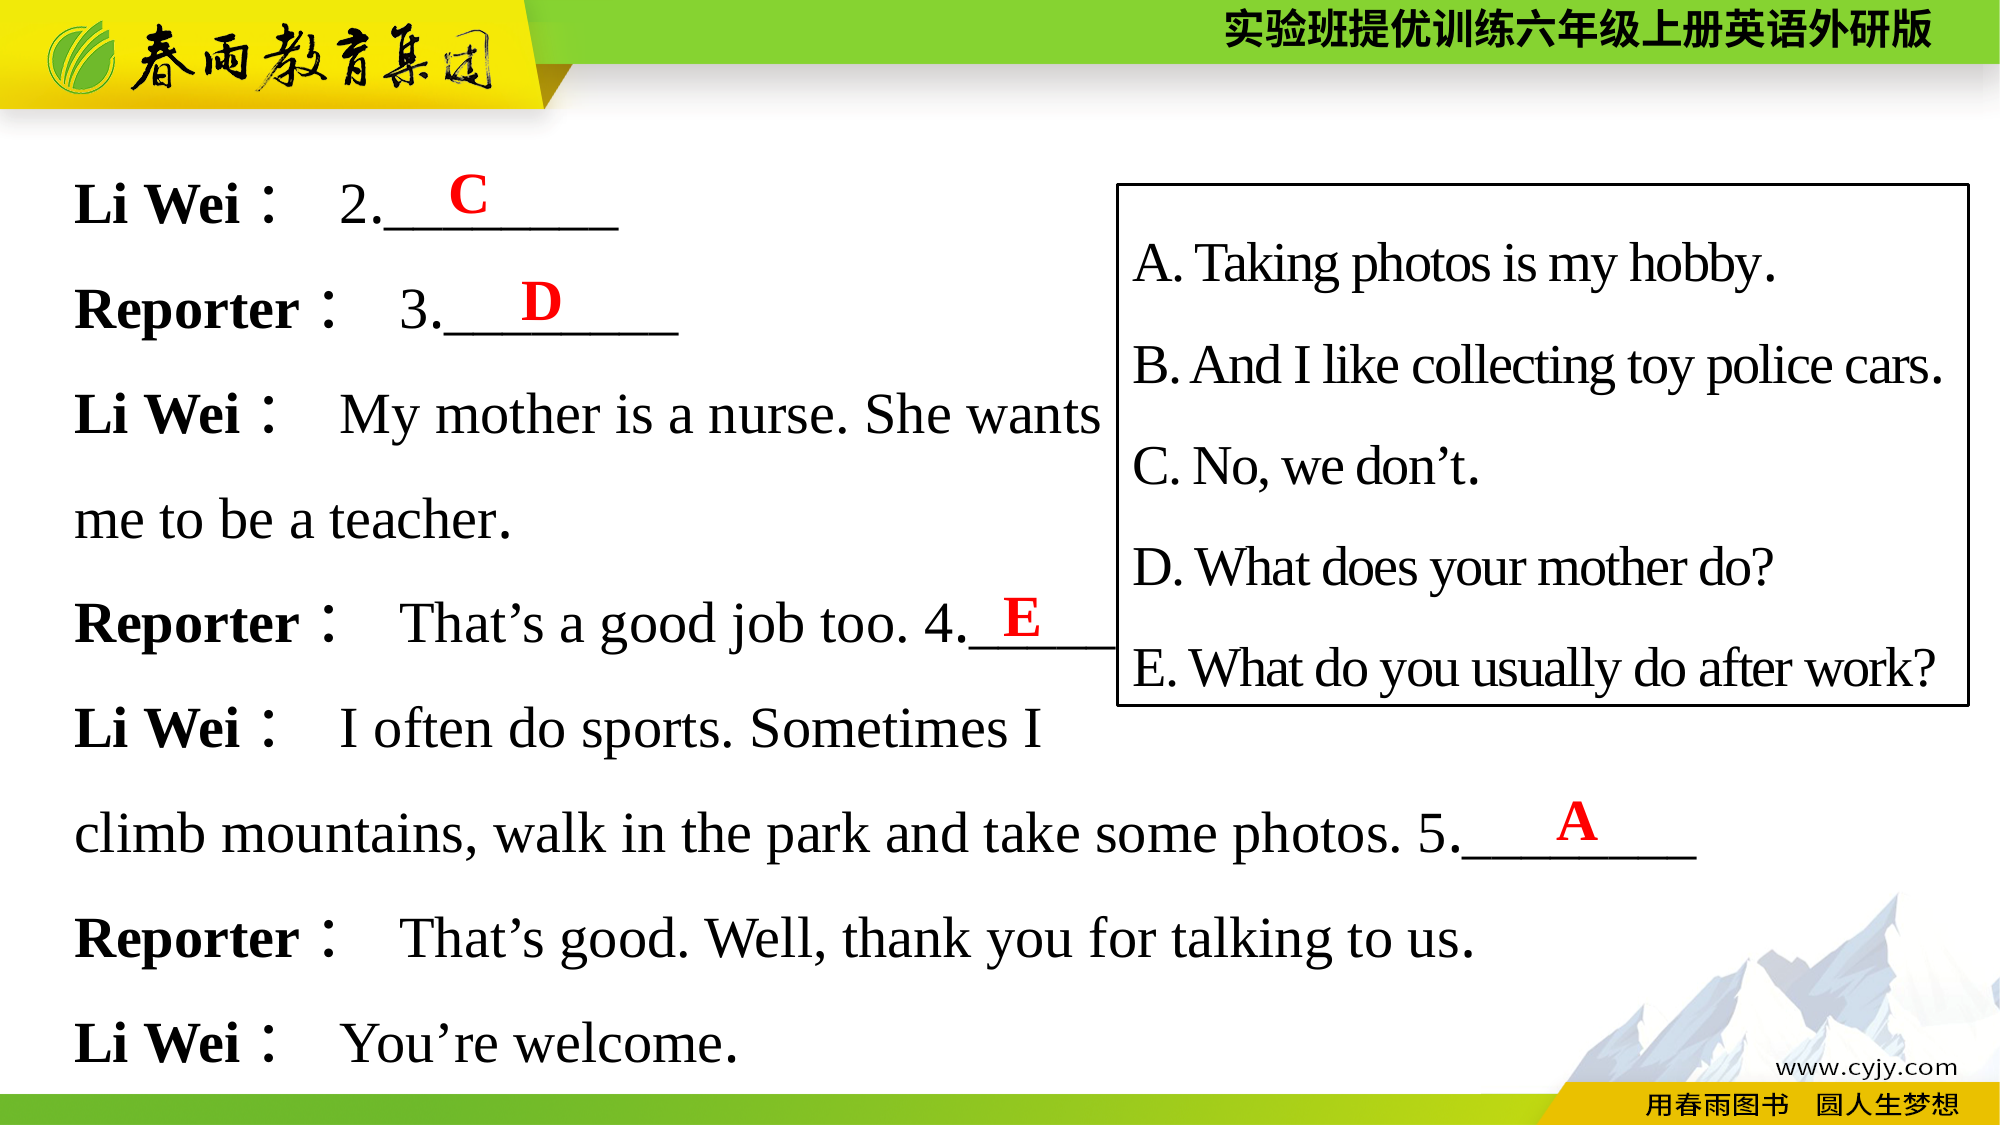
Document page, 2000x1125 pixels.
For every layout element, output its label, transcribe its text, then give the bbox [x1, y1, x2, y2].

list Li Wei： 2.________ Reporter： 3.________ Li Wei： My mother is a nurse. She wants me to be a teacher. Reporter： That’s a good job too. 4._____ Li Wei： I often do sports. Sometimes I climb mountains, walk in the park and take some photos. 5.________ Reporter： That’s good. Well, thank you for talking to us. Li Wei： You’re welcome. [59, 122, 1944, 1092]
text_box A [1541, 775, 1614, 860]
text_box E [988, 571, 1057, 656]
text_box A. Taking photos is my hobby. B. And I like collecting toy police cars. C. No, we don’t. D. What does your mother do? E. What do you usually do after work? [1117, 184, 1969, 706]
text_box D [506, 254, 578, 340]
picture [0, 0, 2000, 1125]
text_box C [433, 147, 506, 233]
